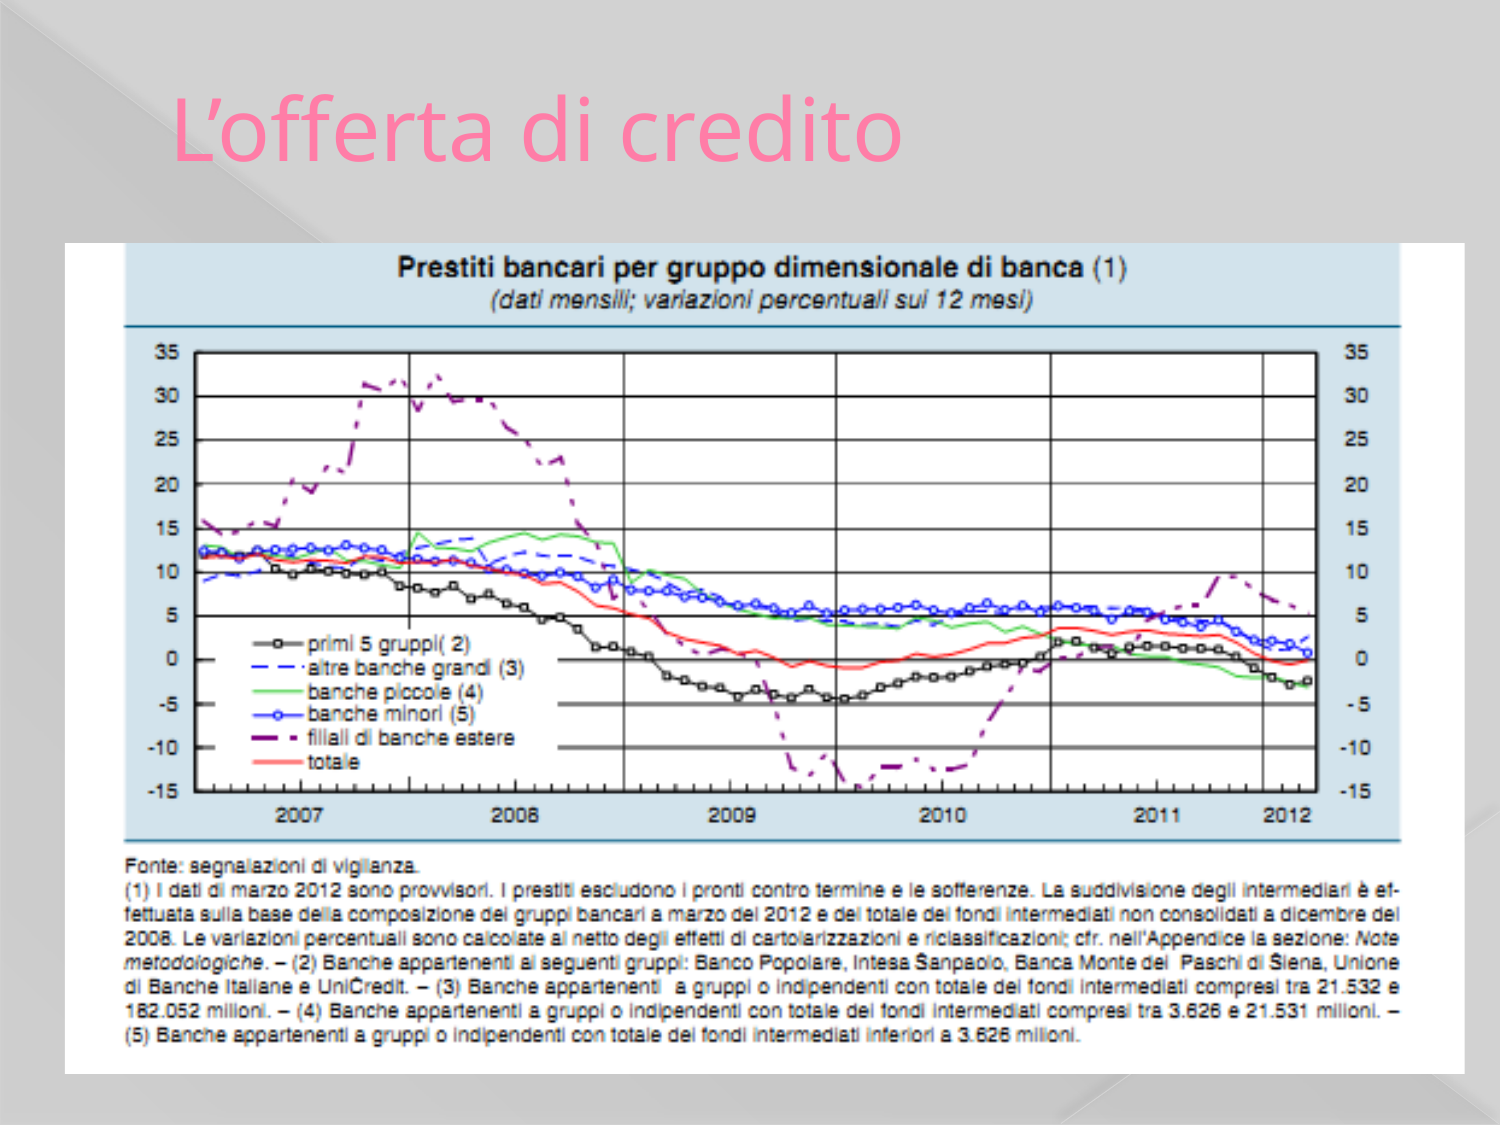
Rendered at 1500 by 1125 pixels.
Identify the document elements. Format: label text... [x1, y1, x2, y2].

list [64, 243, 1465, 1074]
title L’offerta di credito [75, 43, 1425, 209]
